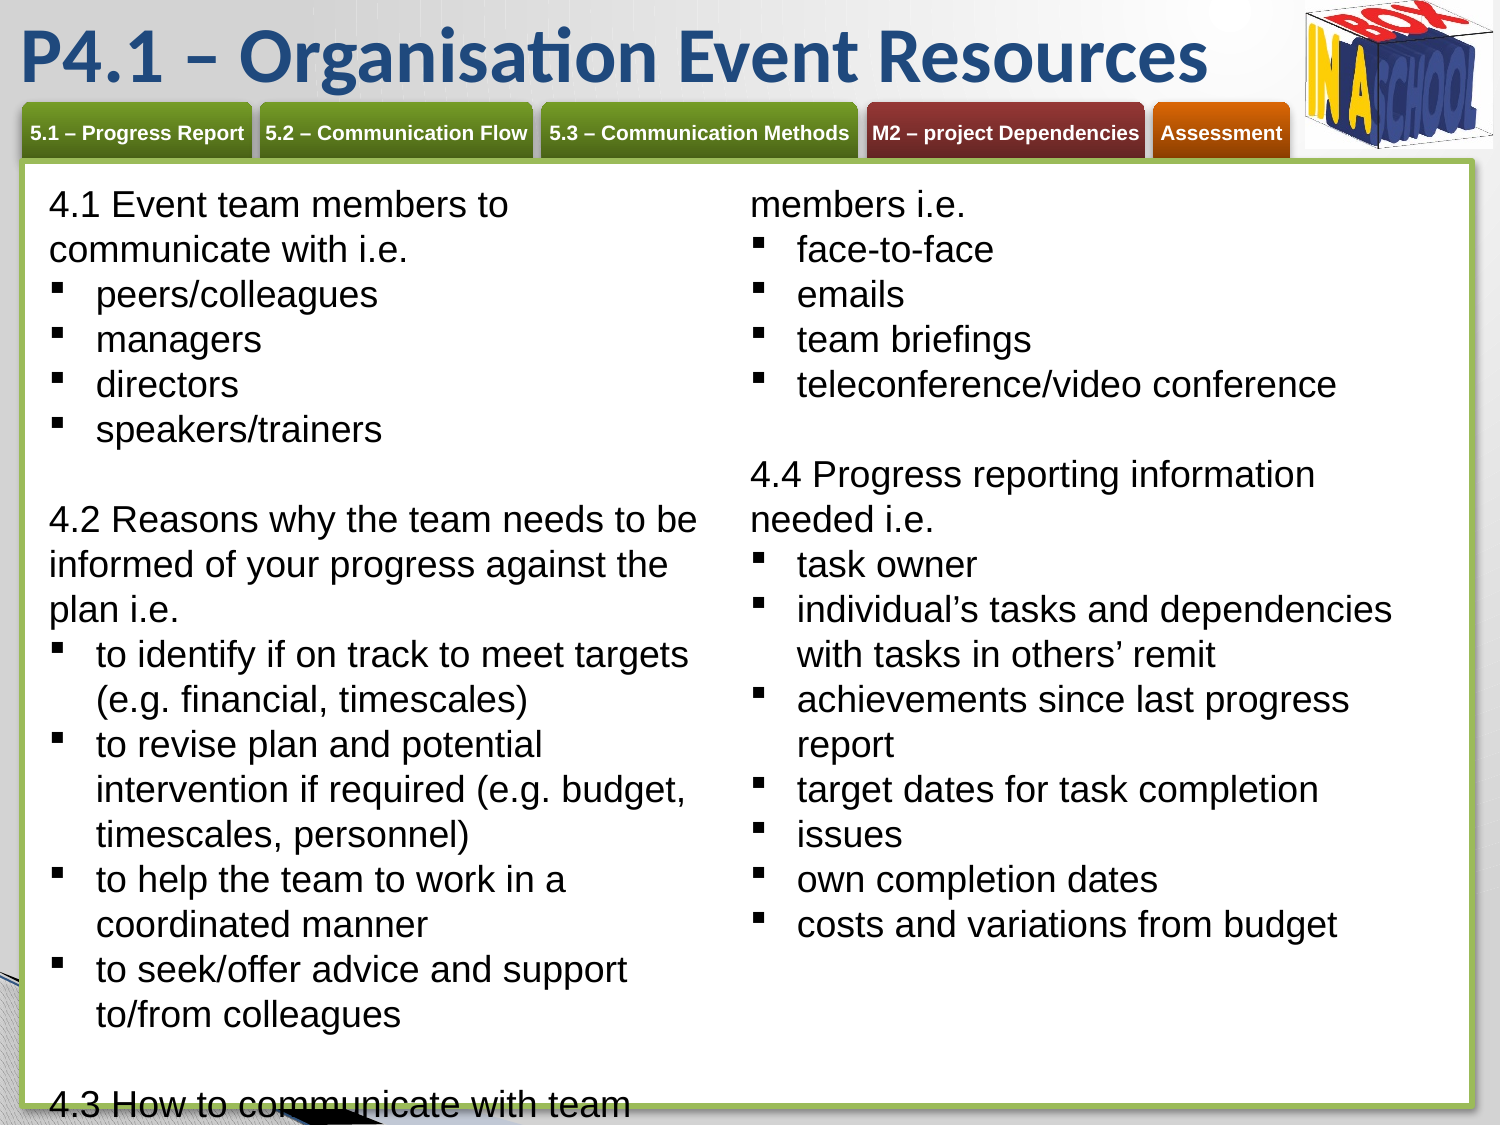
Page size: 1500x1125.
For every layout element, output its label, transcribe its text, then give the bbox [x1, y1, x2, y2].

text_box 4.1 Event team members to communicate with i.e. peers/colleagues managers directors speakers/trainers 4.2 Reasons why the team needs to be informed of your progress against the plan i.e. to identify if on track to meet targets (e.g. financial, timescales) to revise plan and potential intervention if required (e.g. budget, timescales, personnel) to help the team to work in a coordinated manner to seek/offer advice and support to/from colleagues 4.3 How to communicate with team members i.e. face-to-face emails team briefings teleconference/video conference 4.4 Progress reporting information needed i.e. task owner individual’s tasks and dependencies with tasks in others’ remit achievements since last progress report target dates for task completion issues own completion dates costs and variations from budget [34, 172, 1454, 1125]
picture [1305, 0, 1494, 149]
title P4.1 – Organisation Event Resources [5, 0, 1270, 102]
